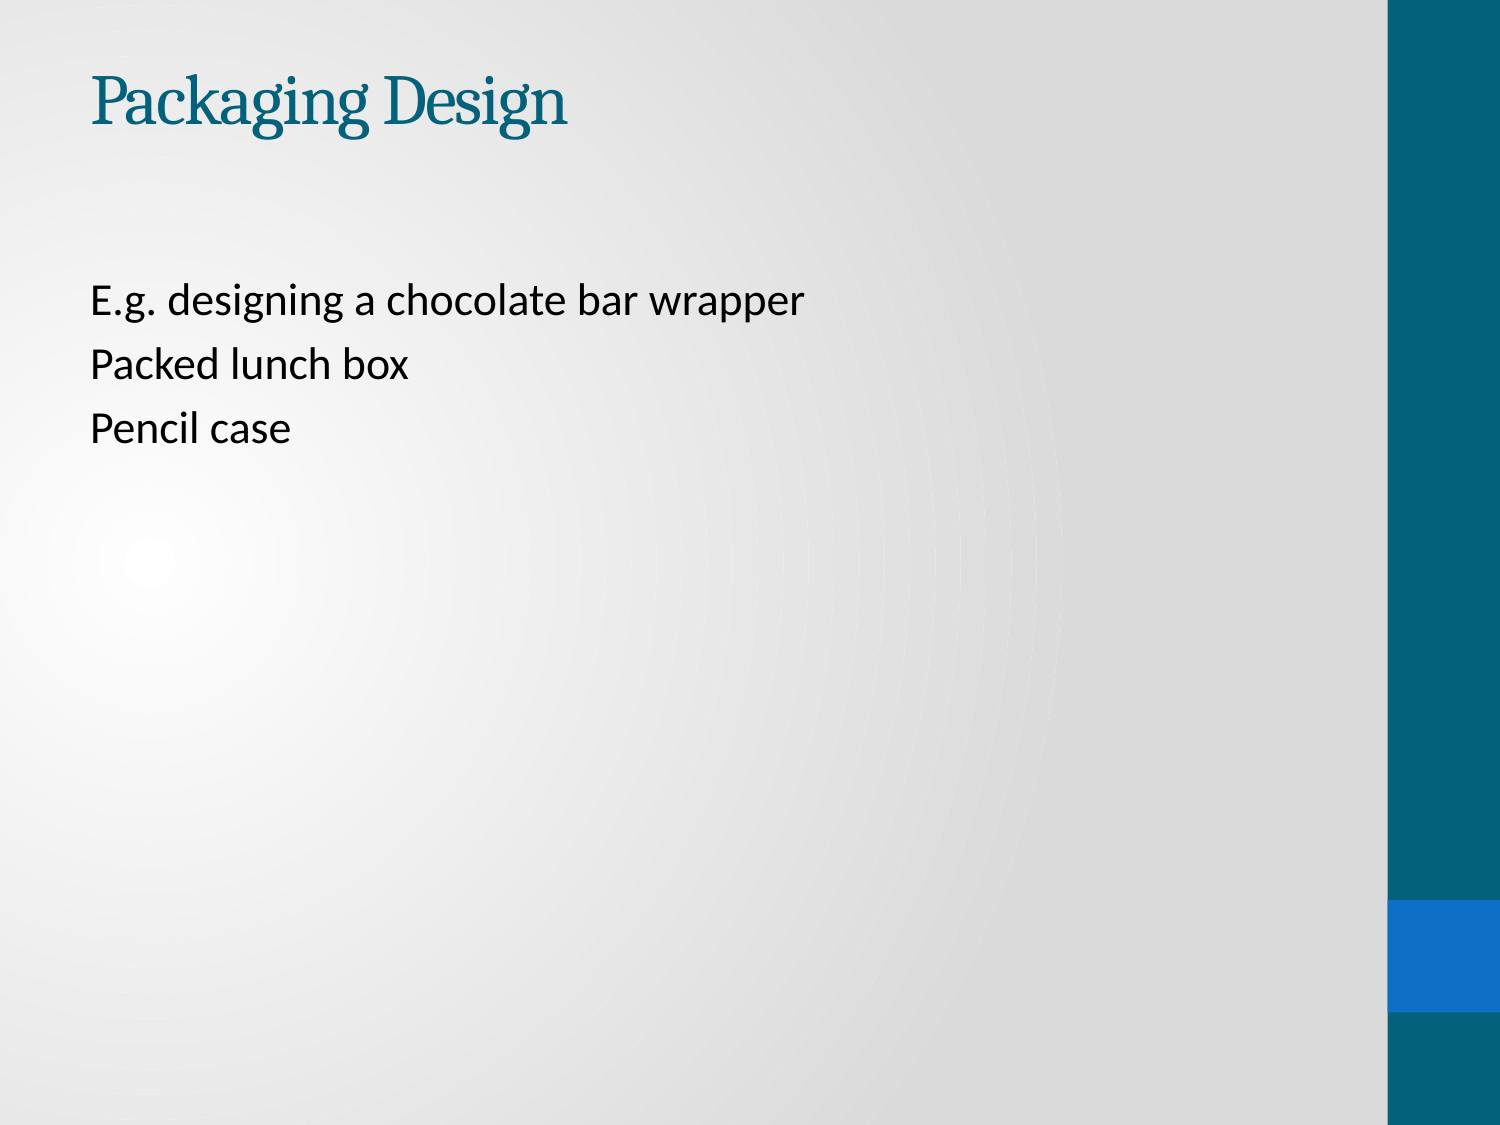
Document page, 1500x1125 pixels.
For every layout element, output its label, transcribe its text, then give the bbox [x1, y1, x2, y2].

list E.g. designing a chocolate bar wrapper Packed lunch box Pencil case [75, 262, 1325, 1050]
title Packaging Design [75, 45, 1325, 233]
